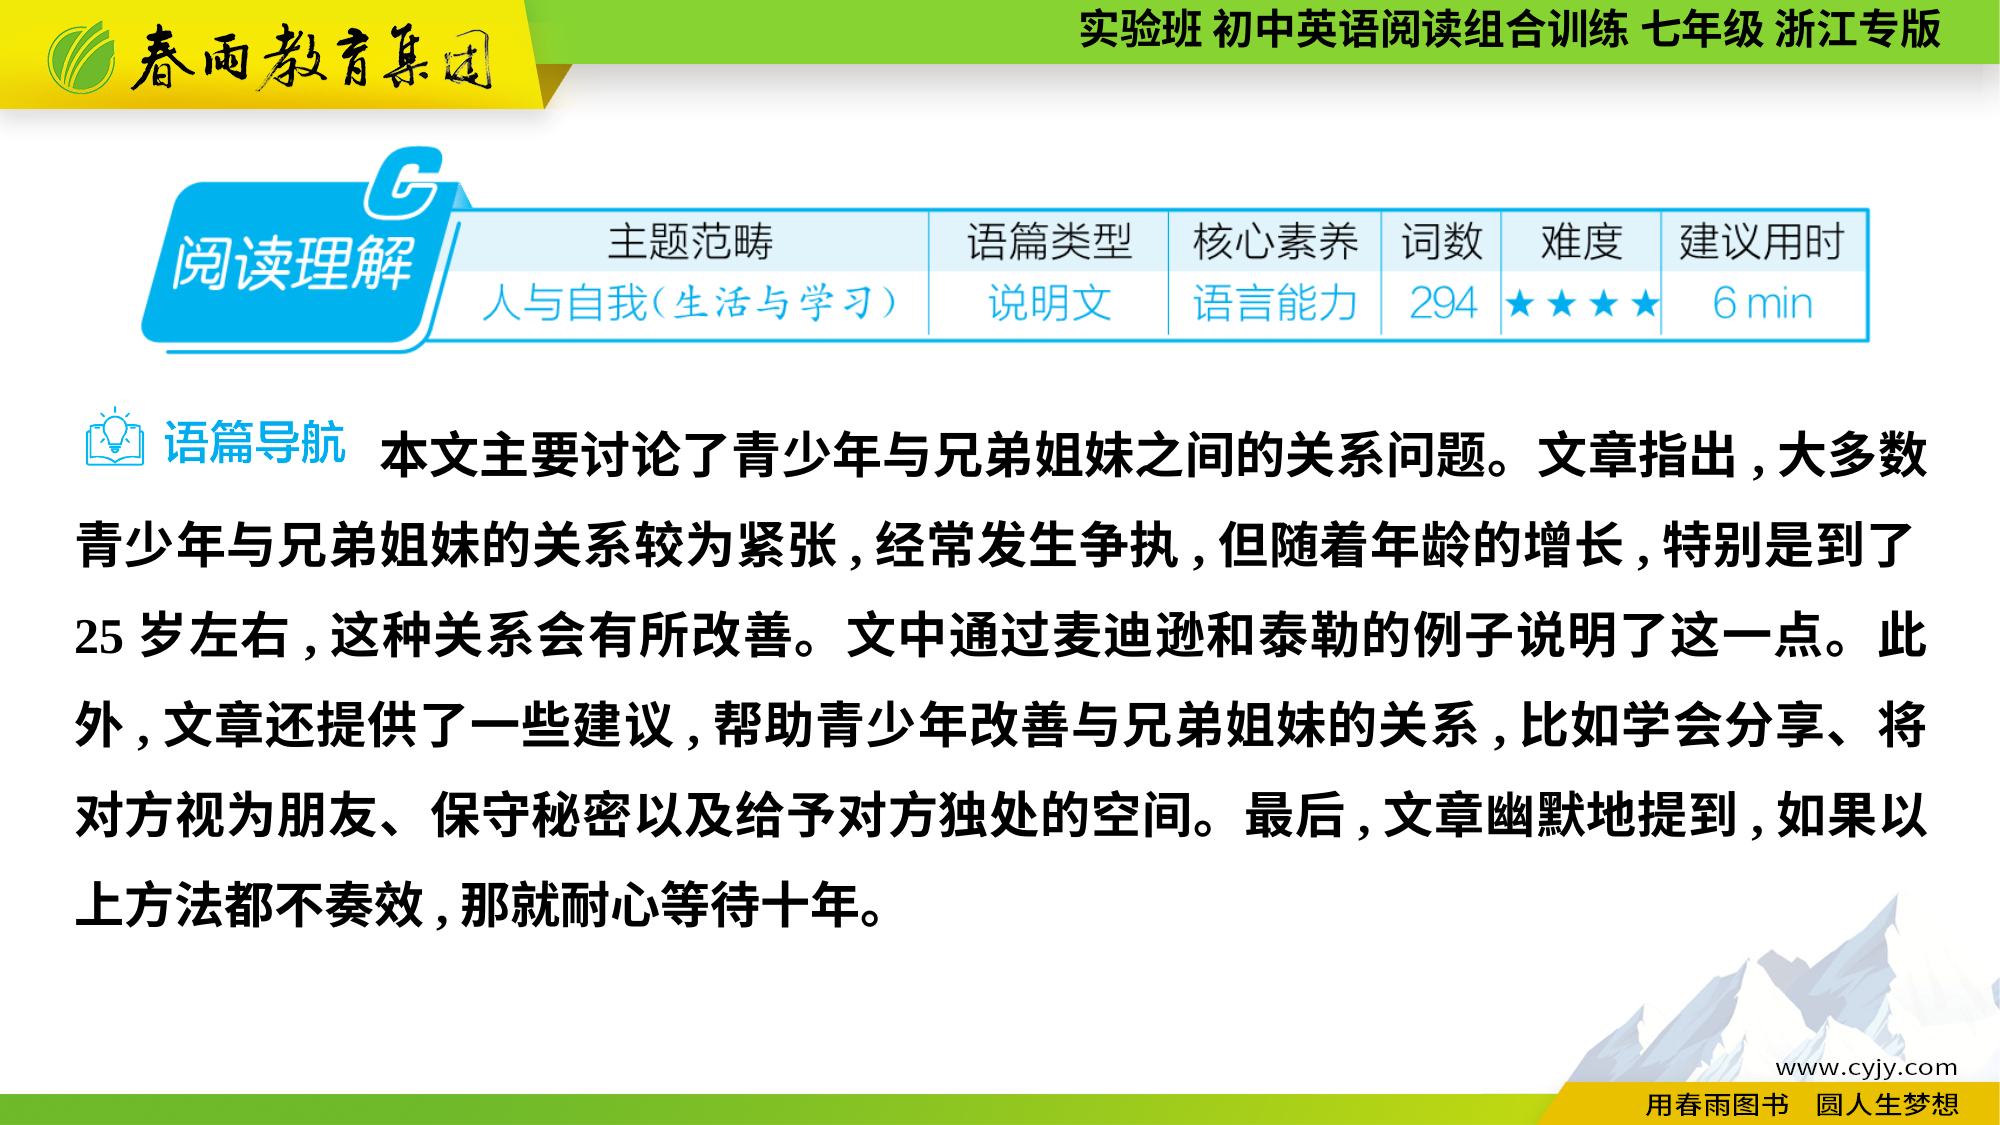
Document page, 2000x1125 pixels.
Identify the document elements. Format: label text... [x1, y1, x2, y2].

list 本文主要讨论了青少年与兄弟姐妹之间的关系问题。文章指出,大多数青少年与兄弟姐妹的关系较为紧张,经常发生争执,但随着年龄的增长,特别是到了25岁左右,这种关系会有所改善。文中通过麦迪逊和泰勒的例子说明了这一点。此外,文章还提供了一些建议,帮助青少年改善与兄弟姐妹的关系,比如学会分享、将对方视为朋友、保守秘密以及给予对方独处的空间。最后,文章幽默地提到,如果以上方法都不奏效,那就耐心等待十年。 [59, 385, 1944, 935]
picture [0, 0, 2000, 1125]
